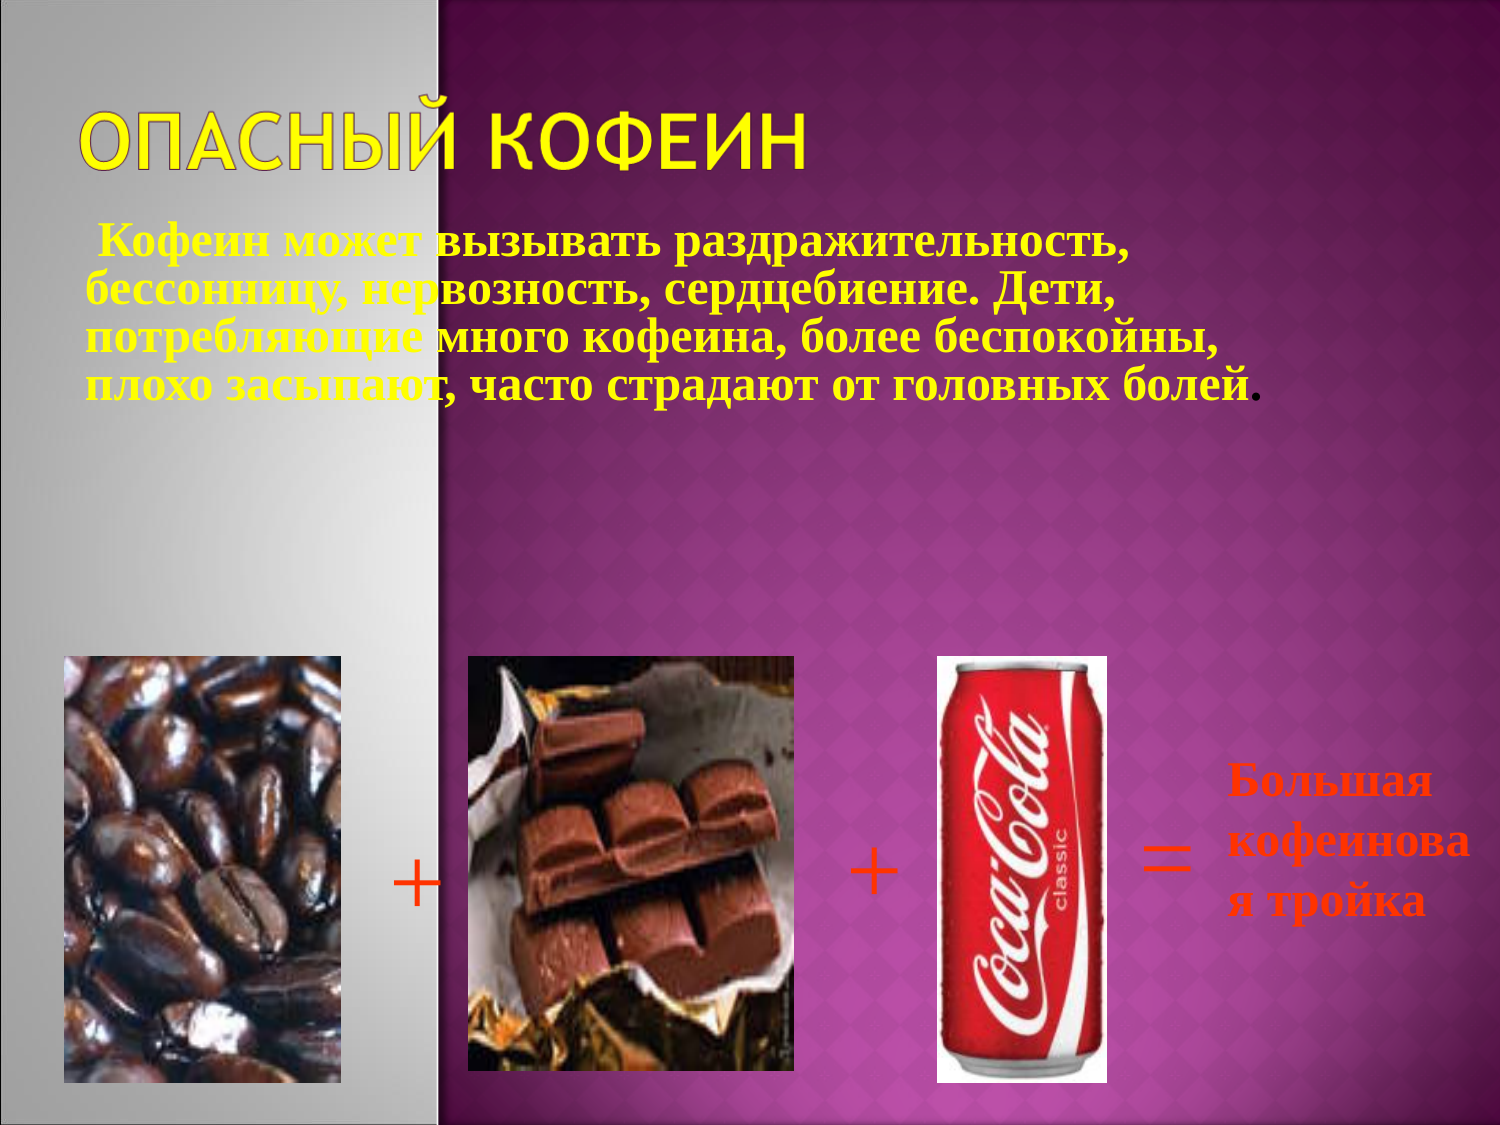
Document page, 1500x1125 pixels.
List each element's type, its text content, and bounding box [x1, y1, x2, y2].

text_box = [1124, 785, 1212, 921]
picture [0, 0, 1500, 1125]
text_box Большая кофеиновая тройка [1212, 738, 1500, 934]
text_box Кофеин может вызывать раздражительность, бессонницу, нервозность, сердцебиение. Дети, потребляющие много кофеина, более беспокойны, плохо засыпают, часто страдают от головных болей. [70, 210, 1371, 418]
text_box + [374, 808, 463, 944]
text_box + [831, 796, 932, 933]
